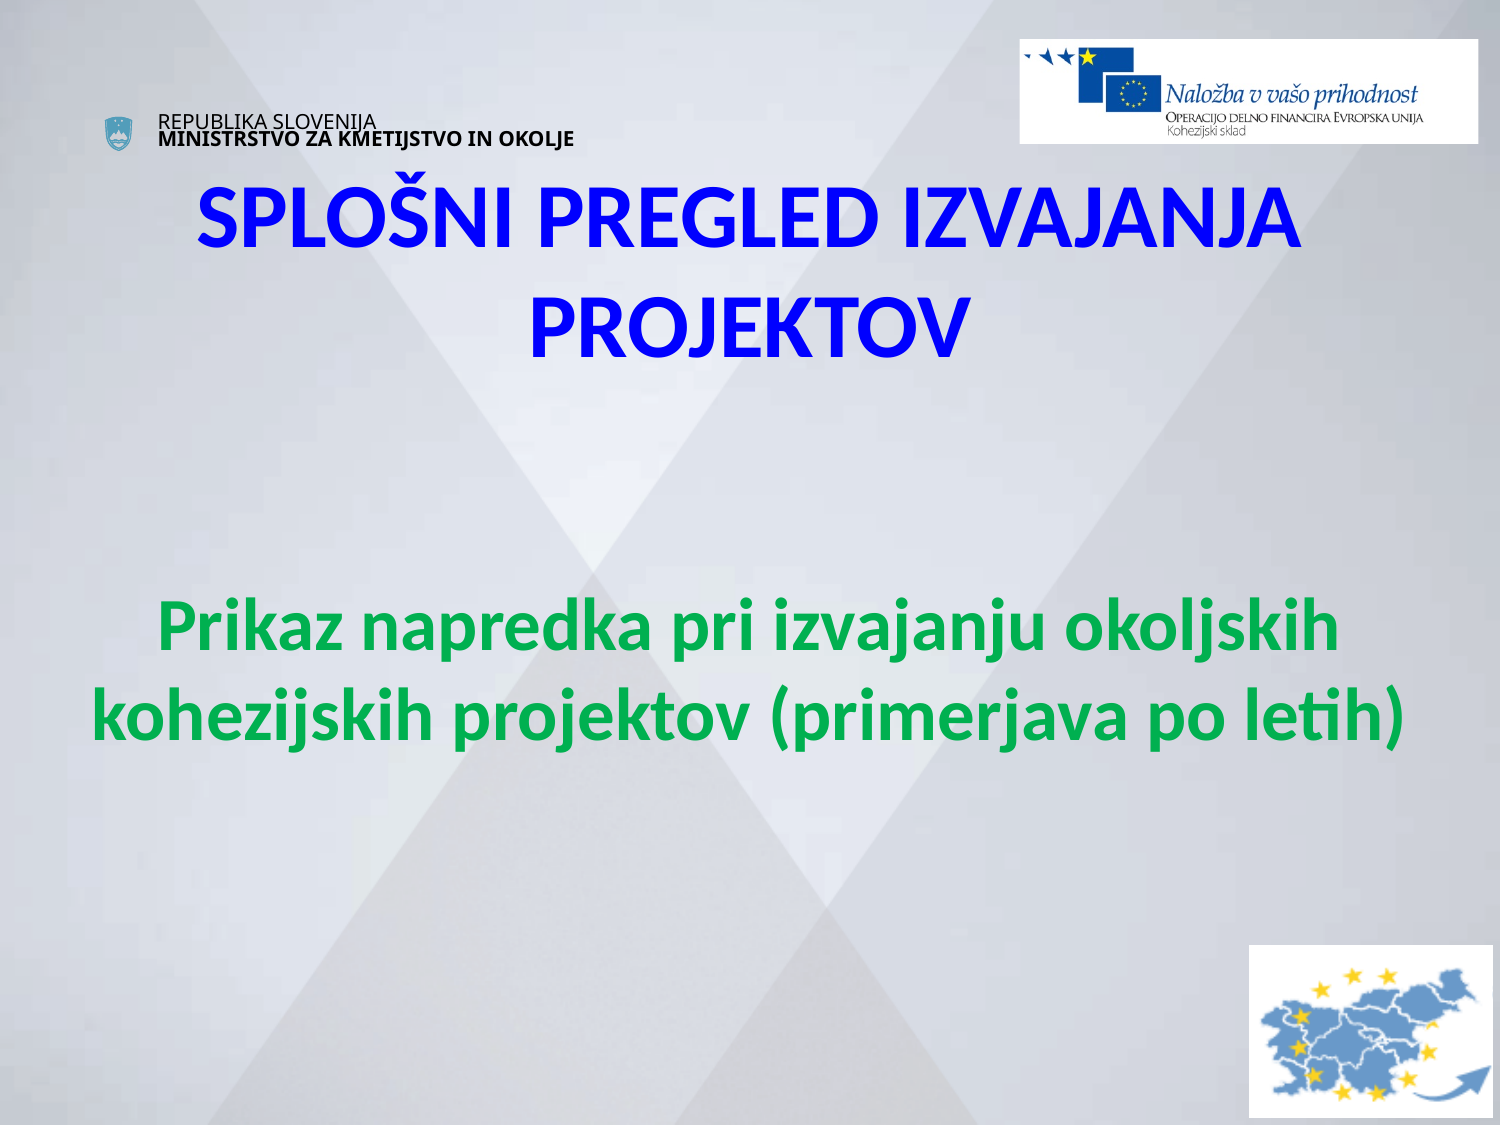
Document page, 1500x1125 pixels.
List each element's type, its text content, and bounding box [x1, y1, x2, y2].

text_box SPLOŠNI PREGLED IZVAJANJA PROJEKTOV [74, 155, 1425, 288]
text_box Prikaz napredka pri izvajanju okoljskih kohezijskih projektov (primerjava po letih) [74, 568, 1425, 788]
picture [0, 0, 1500, 1125]
